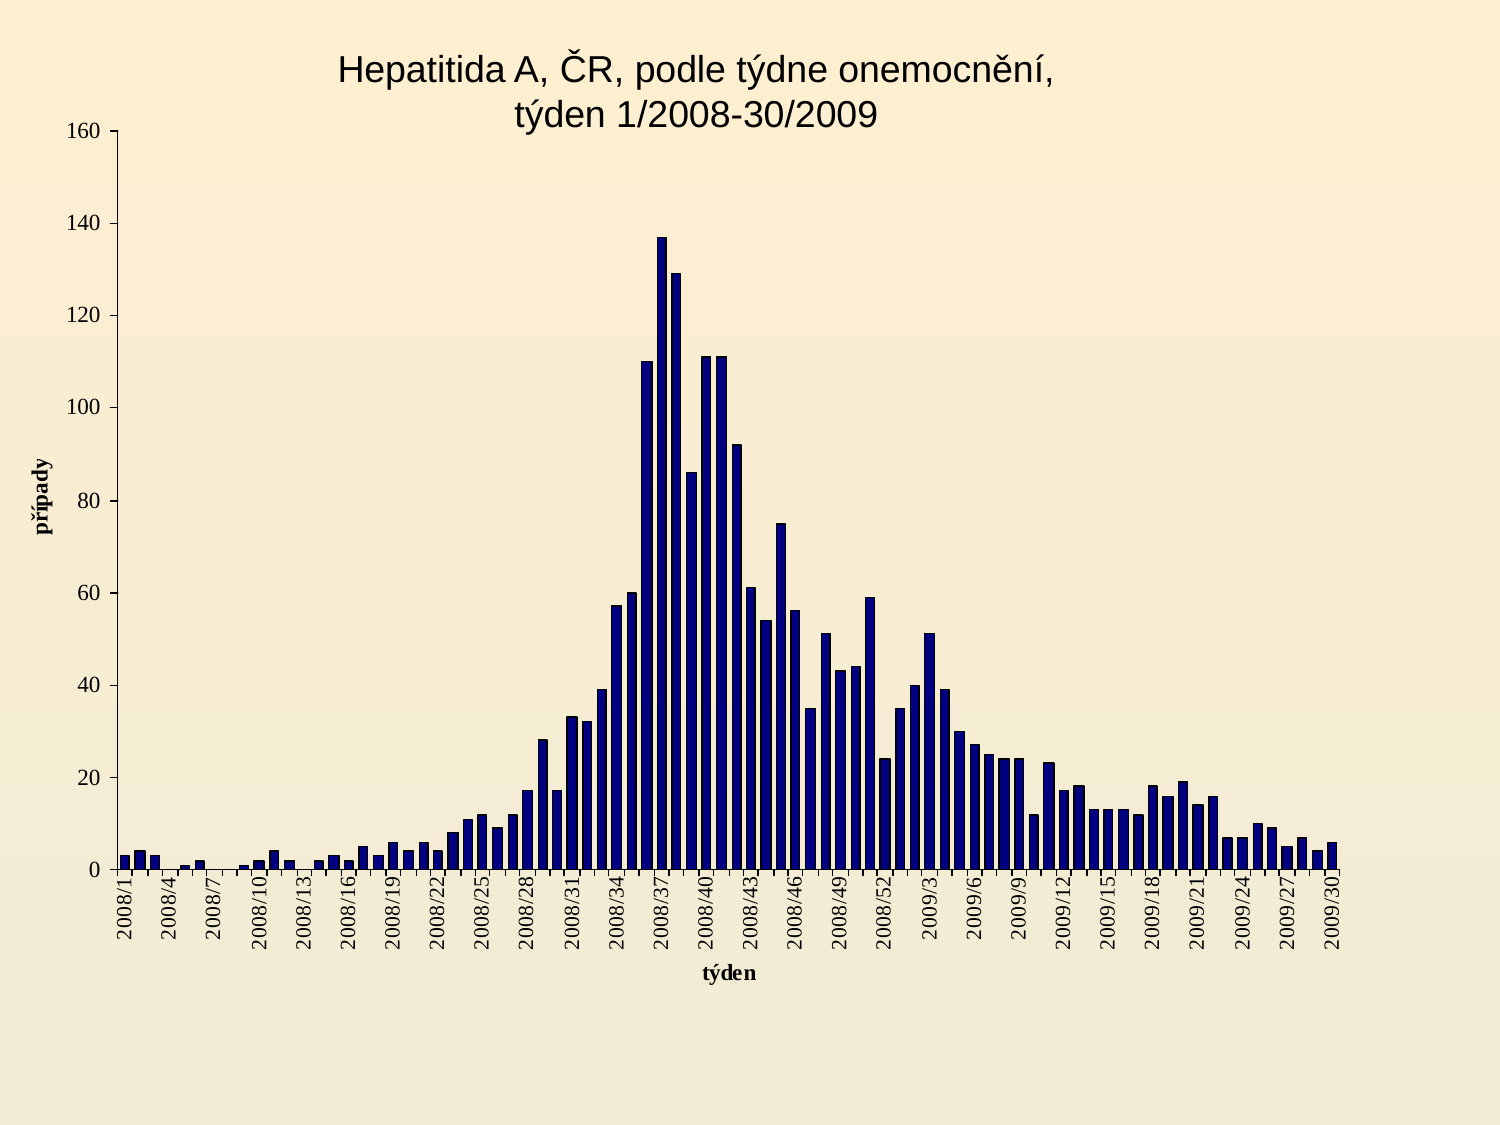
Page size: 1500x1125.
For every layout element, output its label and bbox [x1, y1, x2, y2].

text_box [0, 0, 1363, 1020]
